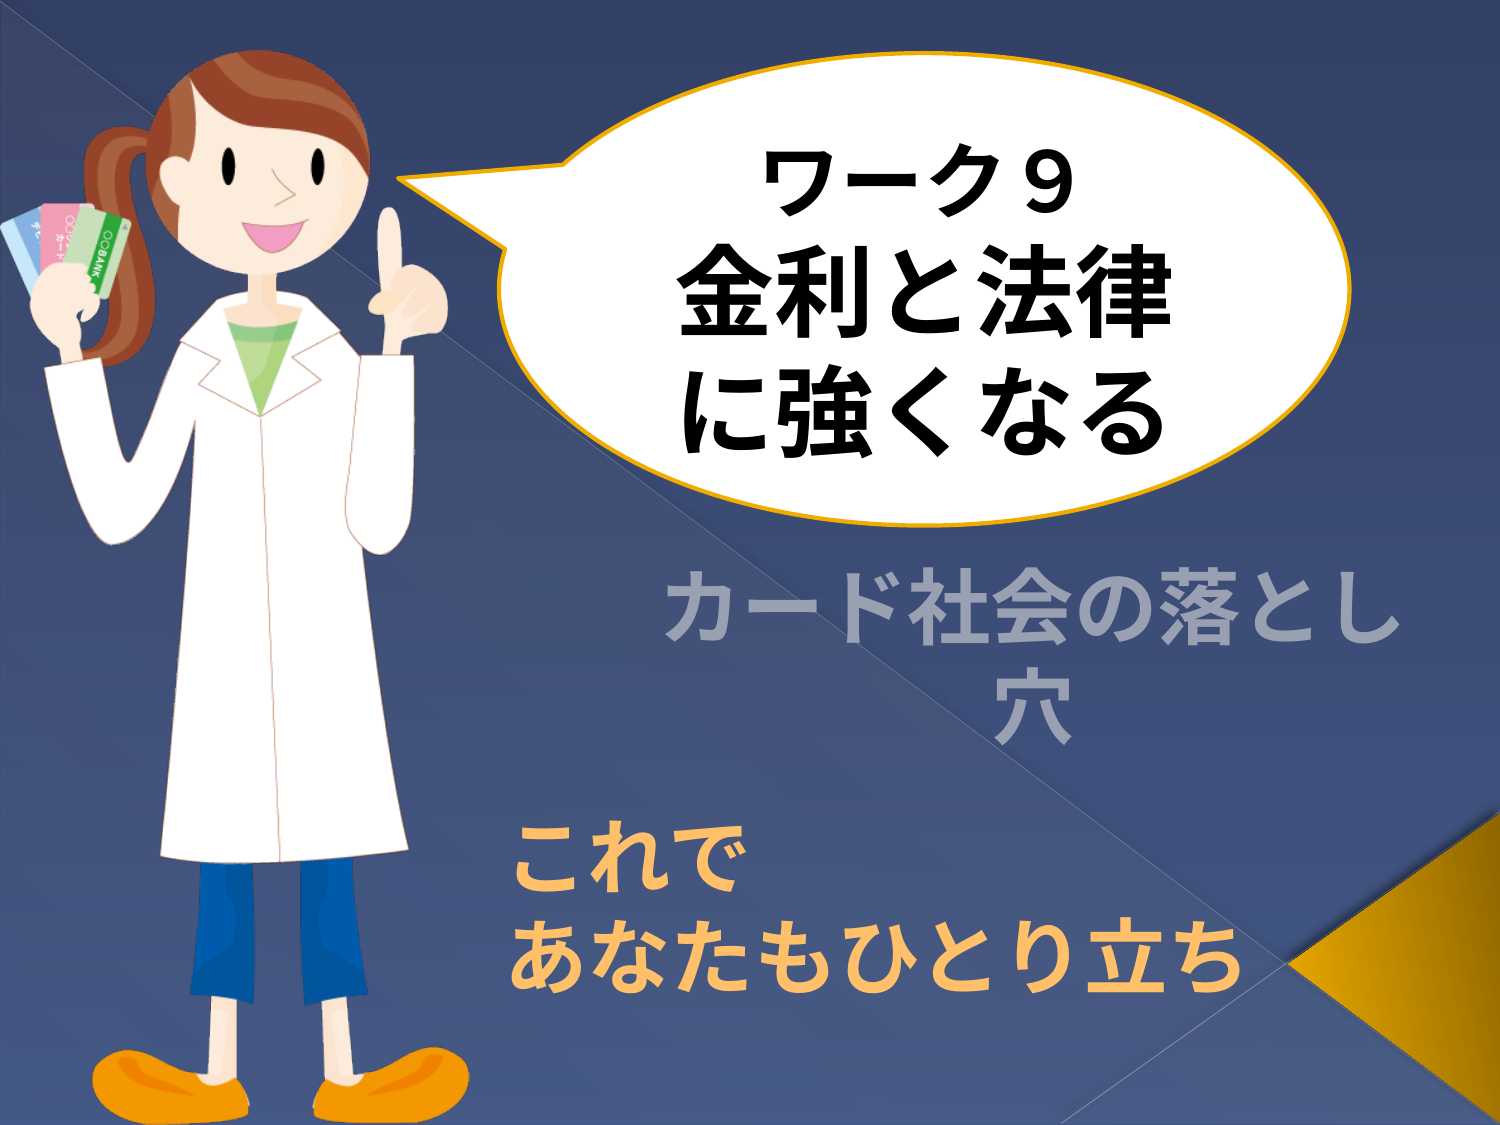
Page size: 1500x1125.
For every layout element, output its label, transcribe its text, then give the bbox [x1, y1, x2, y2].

text_box ワーク９ 金利と法律に強くなる [473, 50, 1352, 528]
picture [0, 50, 470, 1125]
subtitle カード社会の落とし穴 [631, 547, 1440, 678]
title これで あなたもひとり立ち [473, 776, 1500, 1013]
